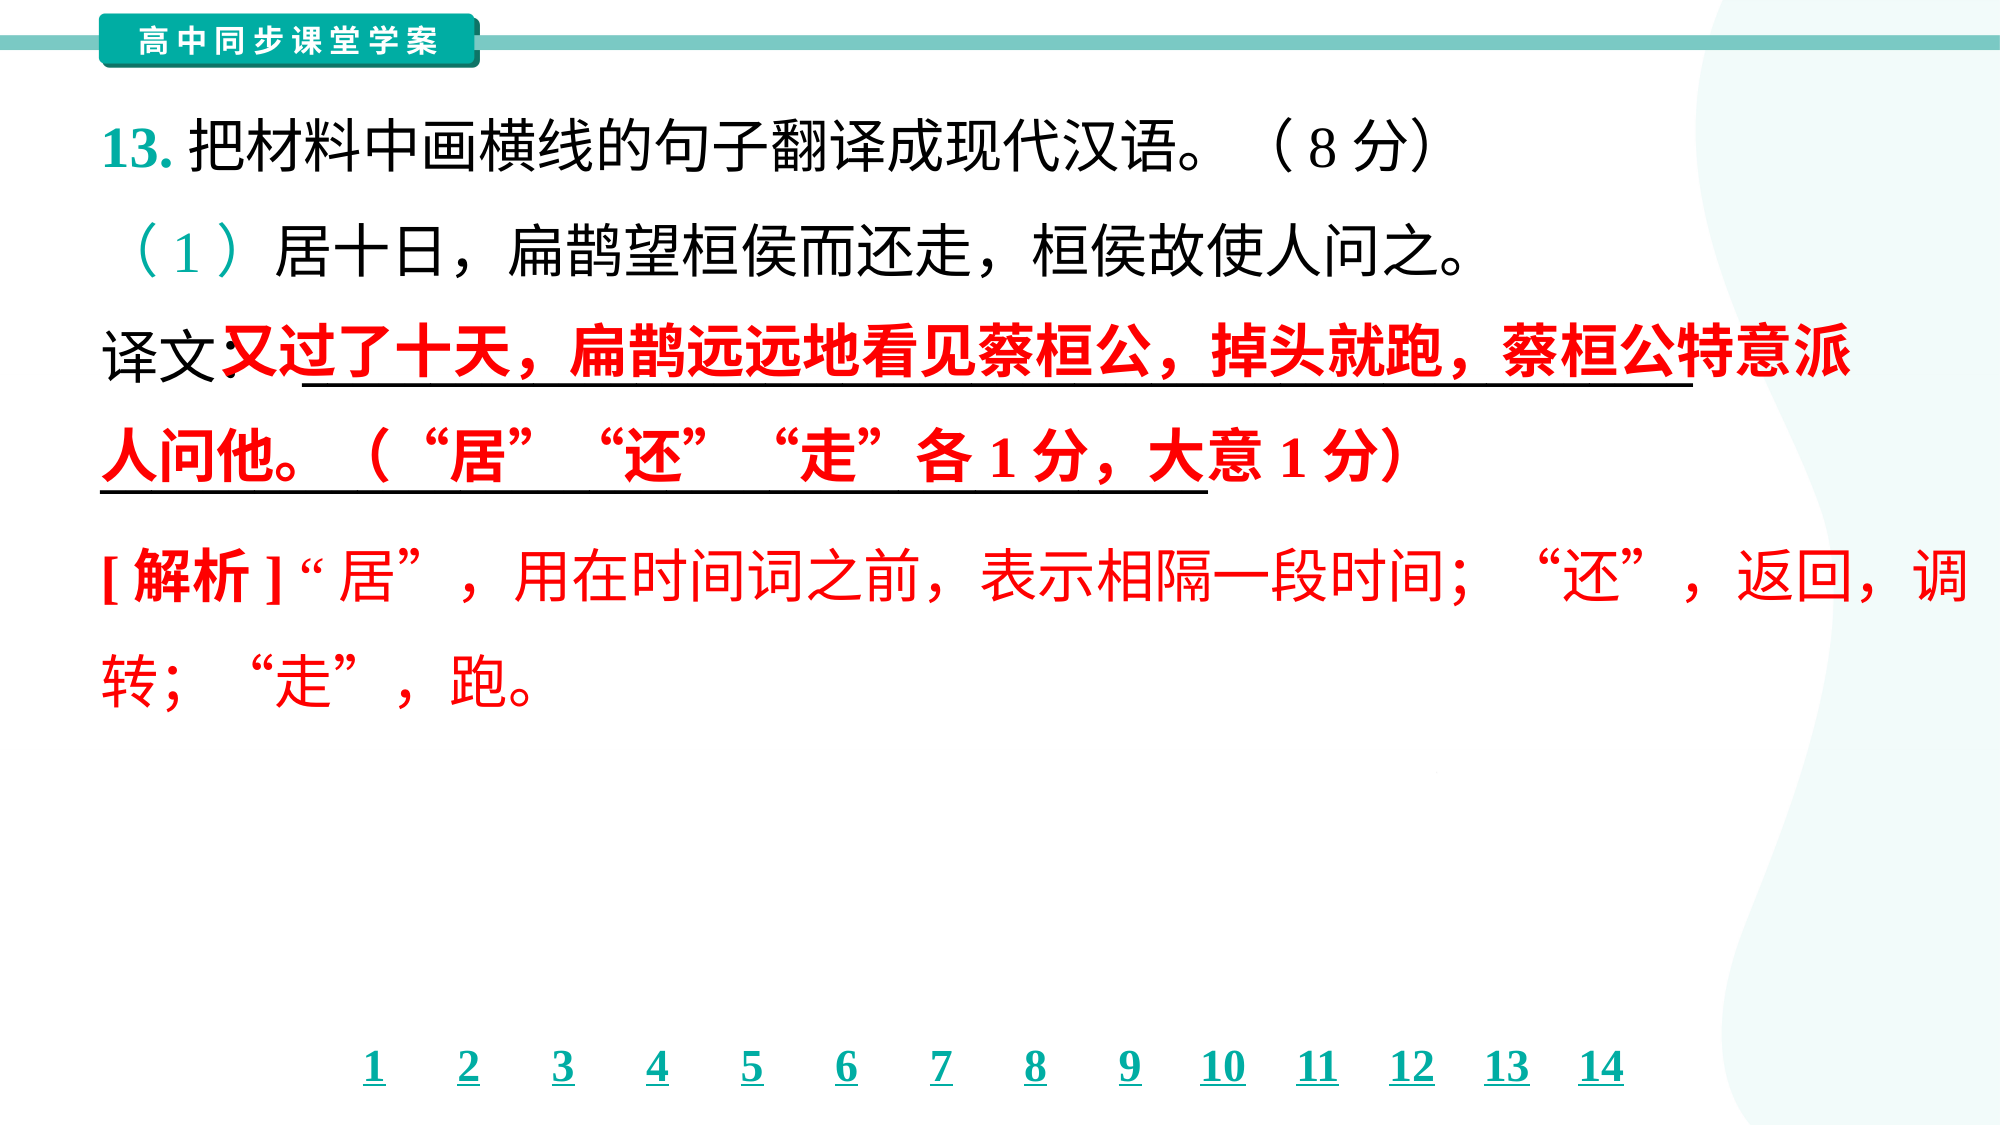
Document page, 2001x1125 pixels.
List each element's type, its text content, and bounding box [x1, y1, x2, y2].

text_box 又过了十天，扁鹊远远地看见蔡桓公，掉头就跑，蔡桓公特意派人问他。（“居”“还”“走”各1分，大意1分） [100, 279, 1899, 490]
text_box [解析] “居”，用在时间词之前，表示相隔一段时间；“还”，返回，调 转；“走”，跑。 [100, 502, 1899, 716]
text_box 13.把材料中画横线的句子翻译成现代汉语。（8分） [100, 76, 1899, 177]
text_box （1）居十日，扁鹊望桓侯而还走，桓侯故使人问之。 译文： ______________________________________________________ ___________________________________________ [100, 177, 1899, 279]
text_box （1）居十日，扁鹊望桓侯而还走，桓侯故使人问之。 译文： ______________________________________________________ ___________________________________________ [100, 490, 1899, 497]
picture [0, 0, 2000, 1125]
